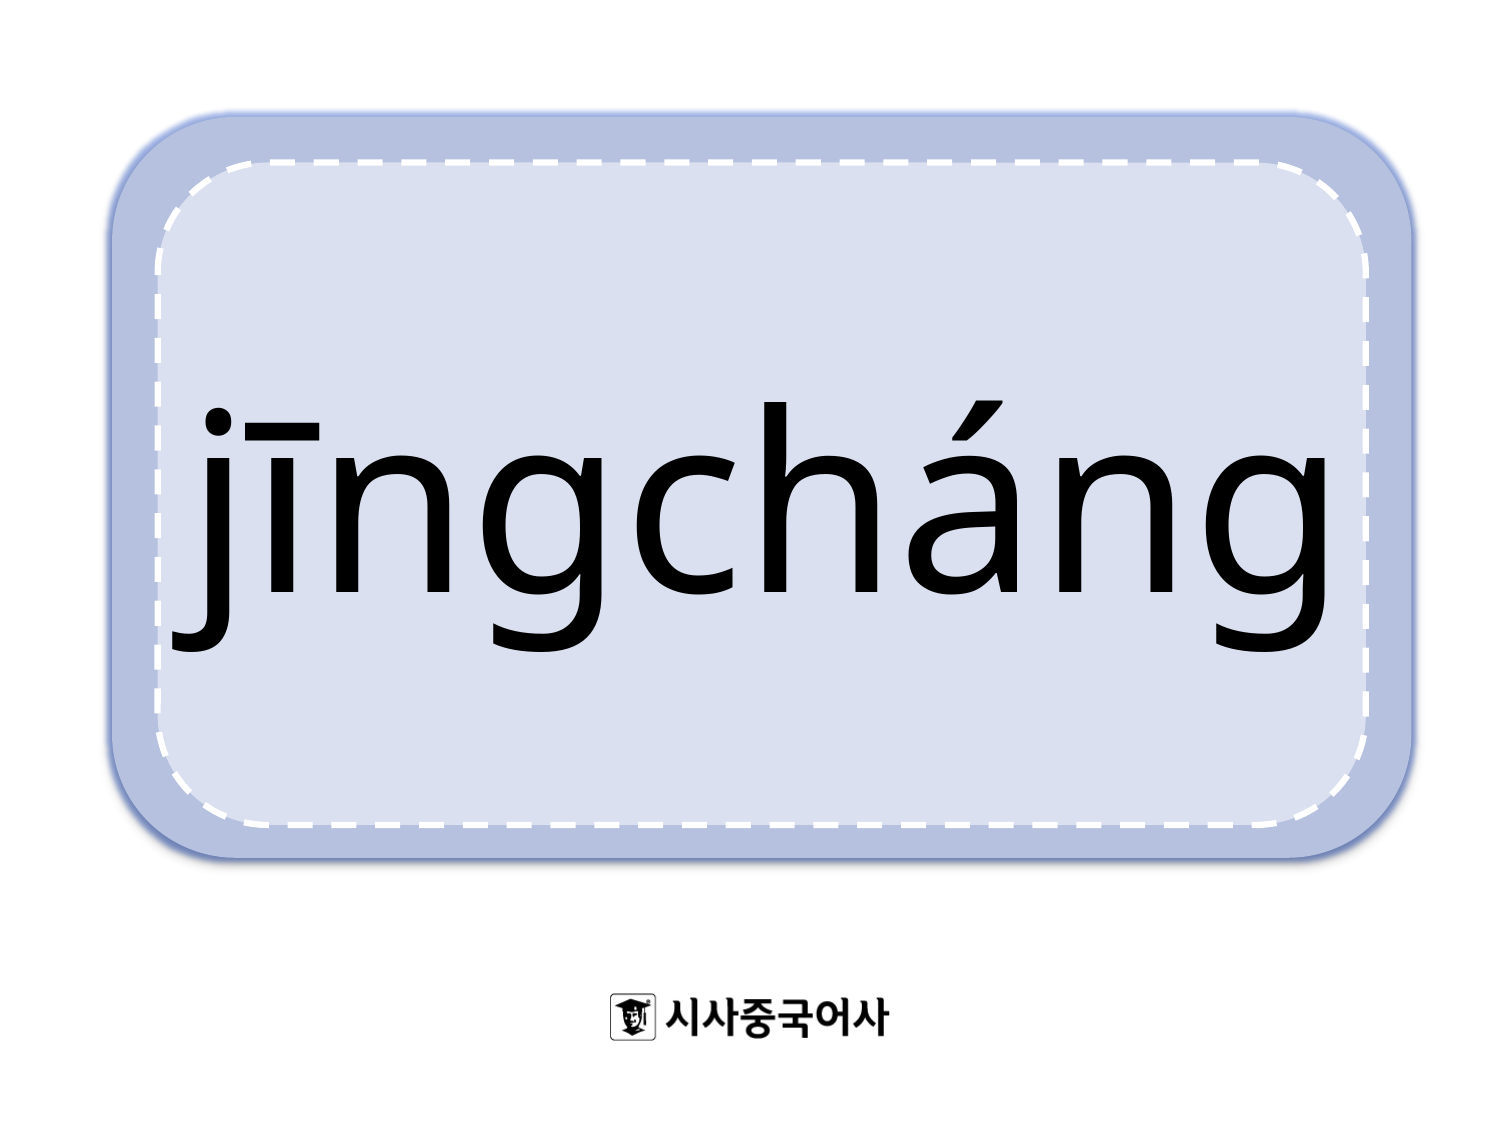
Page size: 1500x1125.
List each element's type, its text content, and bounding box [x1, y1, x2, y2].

picture [602, 987, 898, 1047]
text_box jīngcháng [162, 160, 1371, 824]
